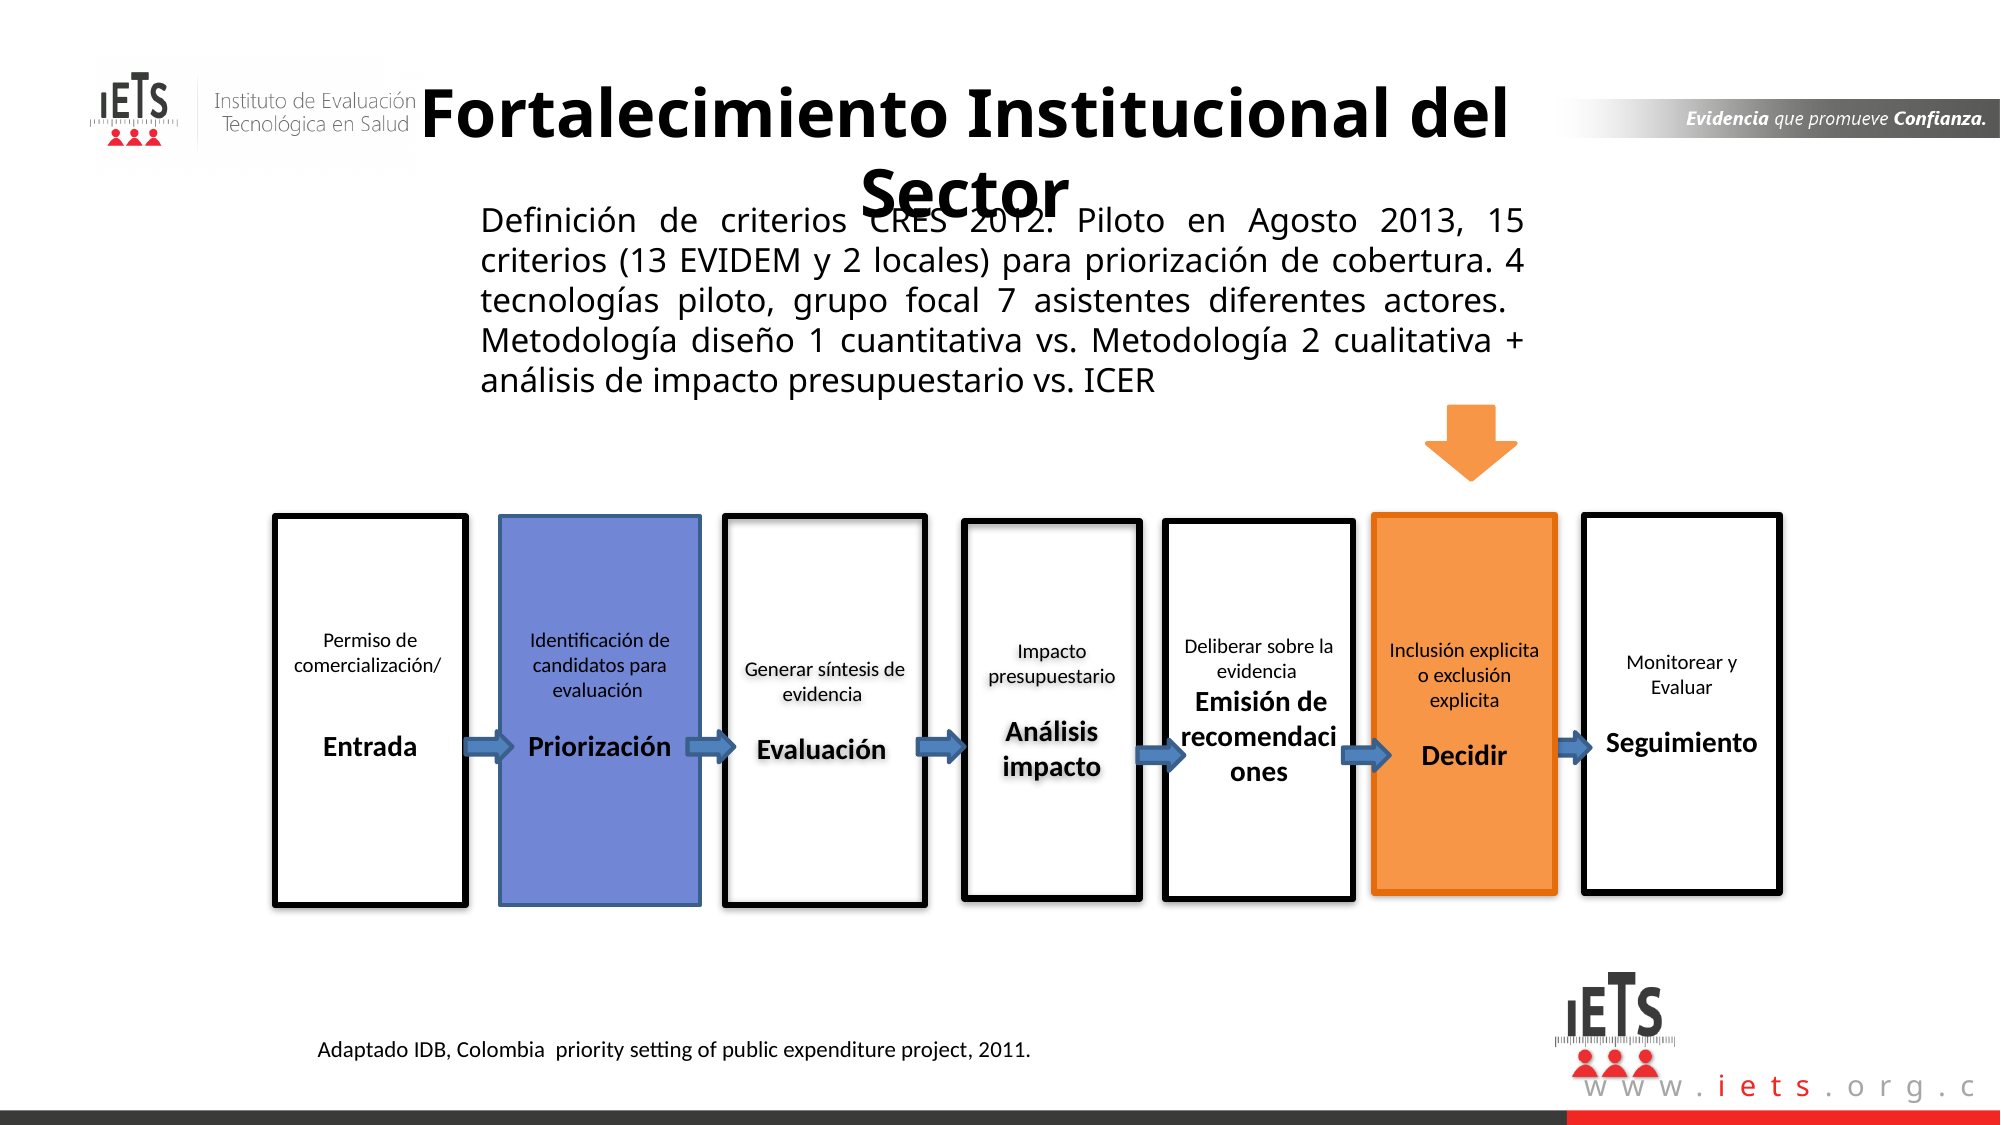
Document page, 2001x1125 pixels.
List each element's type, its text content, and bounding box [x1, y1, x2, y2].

text_box [463, 729, 515, 765]
picture [1654, 99, 2000, 138]
text_box Monitorear y Evaluar Seguimiento [1581, 512, 1783, 896]
text_box [1563, 730, 1593, 766]
text_box [685, 729, 737, 765]
text_box [915, 729, 967, 765]
text_box Fortalecimiento Institucional del Sector [397, 70, 1534, 164]
text_box Generar síntesis de evidencia Evaluación [722, 513, 928, 908]
text_box Impacto presupuestario Análisis impacto [961, 518, 1143, 902]
text_box Deliberar sobre la evidencia Emisión de recomendaciones [1162, 518, 1356, 902]
text_box Inclusión explicita o exclusión explicita Decidir [1371, 512, 1558, 896]
text_box Definición de criterios CRES 2012. Piloto en Agosto 2013, 15 criterios (13 EVIDEM y 2 locales) para priorización de cobertura. 4 tecnologías piloto, grupo focal 7 asistentes diferentes actores. Metodología diseño 1 cuantitativa vs. Metodología 2 cualitativa + análisis de impacto presupuestario vs. ICER [465, 191, 1542, 407]
text_box Identificación de candidatos para evaluación Priorización [498, 514, 702, 907]
text_box [1424, 404, 1518, 482]
picture [90, 54, 303, 174]
text_box [1135, 737, 1187, 773]
text_box Adaptado IDB, Colombia priority setting of public expenditure project, 2011. [303, 1027, 1138, 1070]
text_box Permiso de comercialización/ Entrada [272, 513, 469, 908]
title El proceso de priorizar y decidir aplica para listas de inclusiones o exclusiones [303, 7, 1654, 195]
picture [1554, 972, 1675, 1083]
text_box [1340, 737, 1392, 773]
